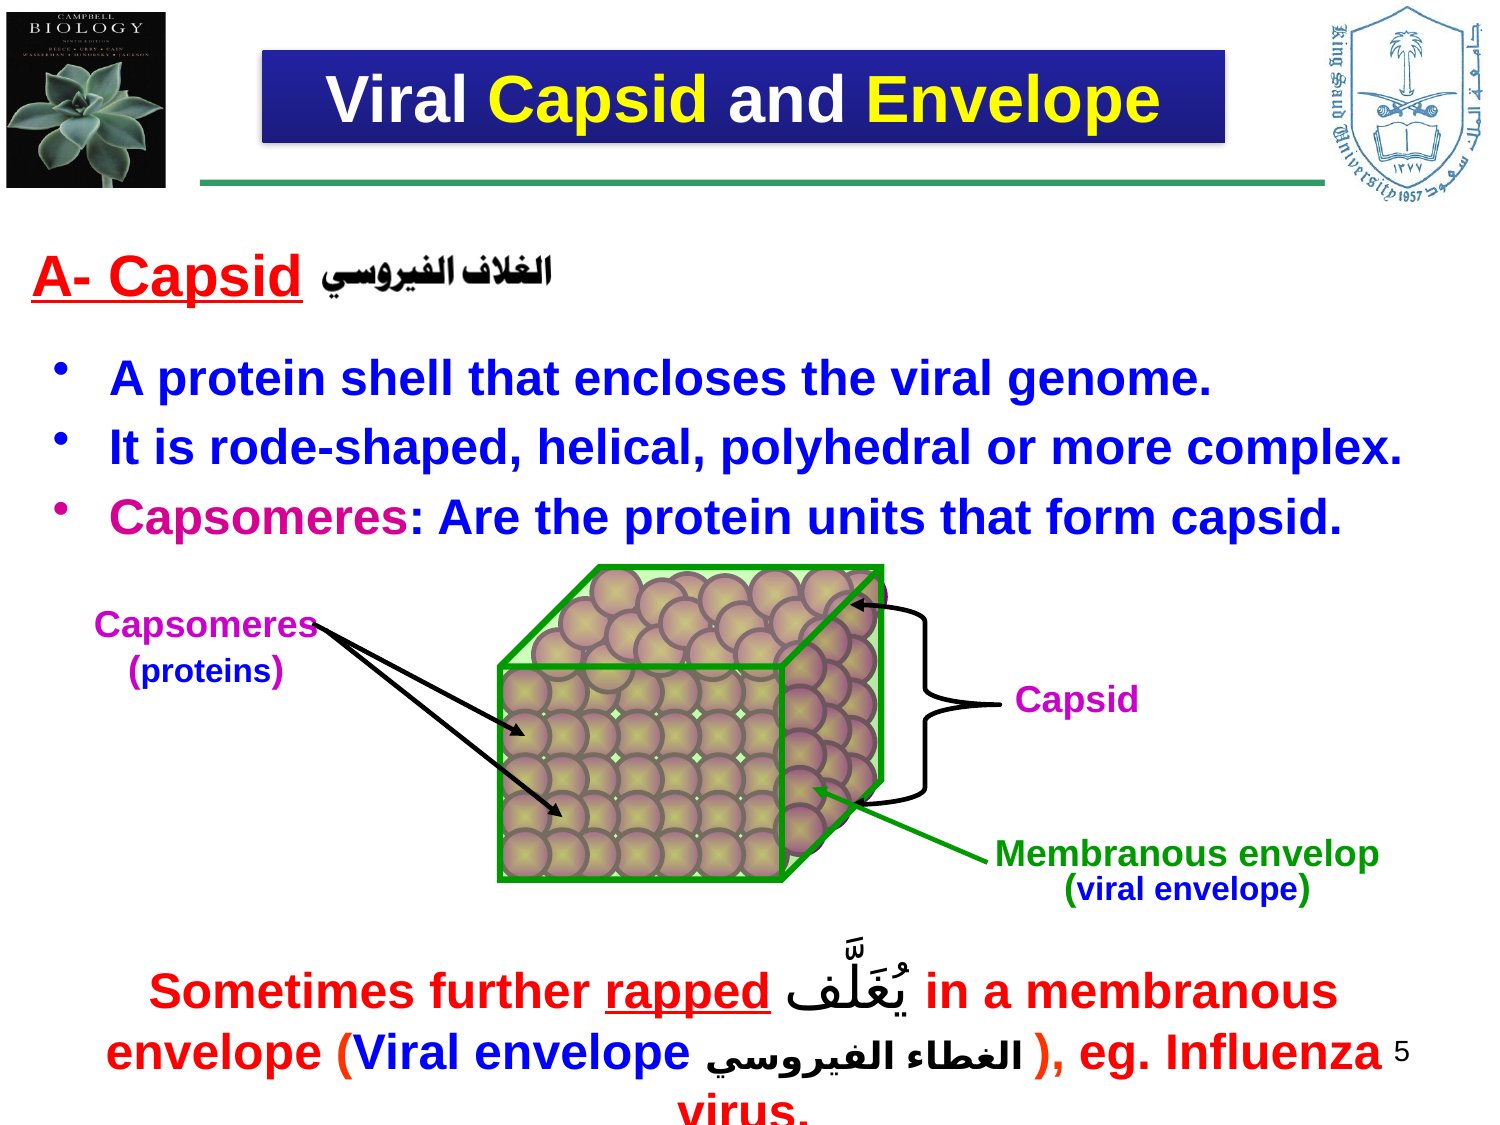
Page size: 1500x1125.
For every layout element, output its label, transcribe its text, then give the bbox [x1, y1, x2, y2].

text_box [812, 787, 1401, 915]
text_box Sometimes further rapped يُغَلَّف in a membranous envelope (Viral envelope الغطاء الفيروسي ), eg. Influenza virus. [50, 942, 1438, 1125]
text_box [62, 591, 563, 818]
picture [297, 238, 575, 320]
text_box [5, 0, 1488, 209]
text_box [849, 604, 1188, 785]
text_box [499, 566, 886, 880]
text_box A- Capsid [16, 230, 692, 316]
list A protein shell that encloses the viral genome. It is rode-shaped, helical, polyhedral or more complex. Capsomeres: Are the protein units that form capsid. [37, 337, 1438, 550]
